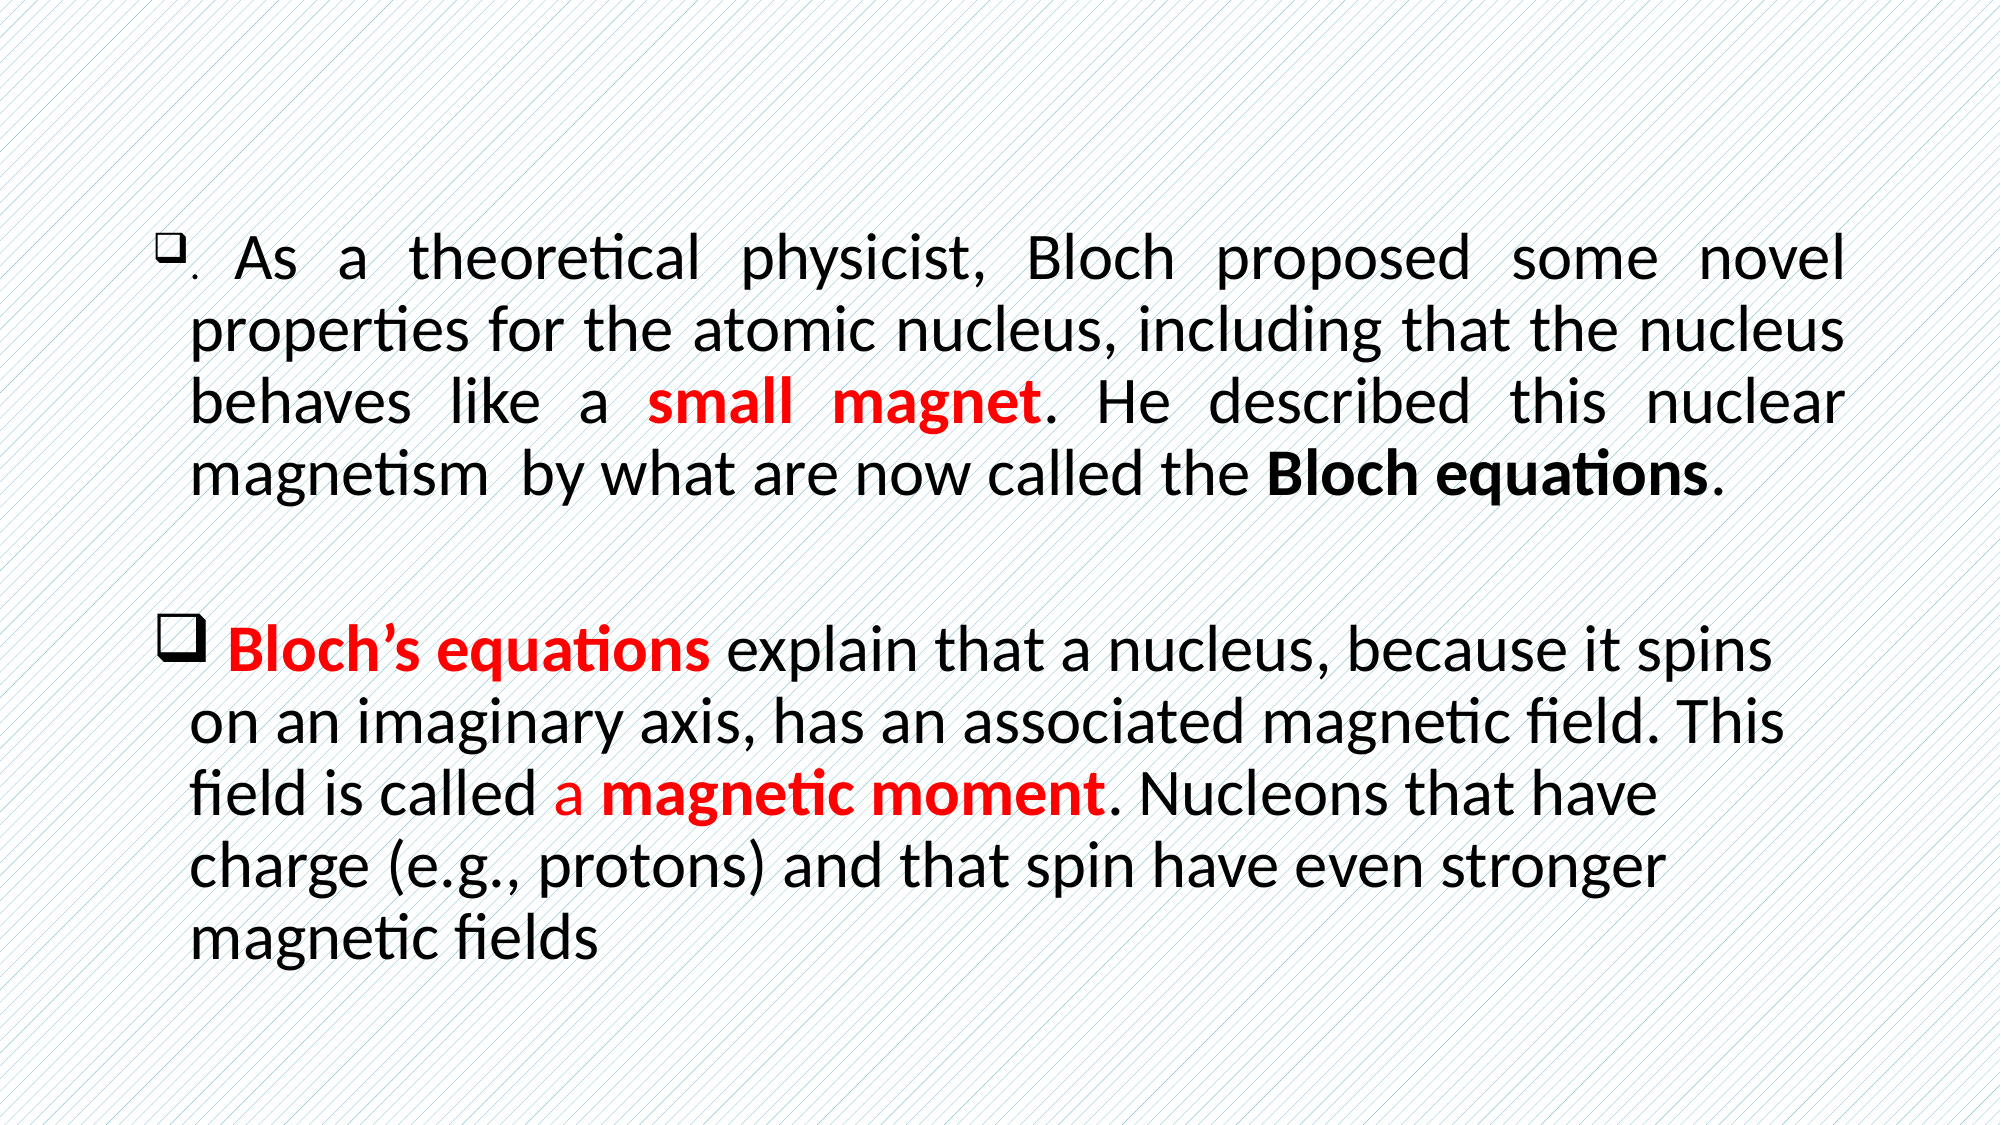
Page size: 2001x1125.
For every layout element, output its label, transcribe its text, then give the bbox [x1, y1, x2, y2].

list . As a theoretical physicist, Bloch proposed some novel properties for the atomic nucleus, including that the nucleus behaves like a small magnet. He described this nuclear magnetism by what are now called the Bloch equations. Bloch’s equations explain that a nucleus, because it spins on an imaginary axis, has an associated magnetic field. This field is called a magnetic moment. Nucleons that have charge (e.g., protons) and that spin have even stronger magnetic fields [137, 77, 1863, 1014]
